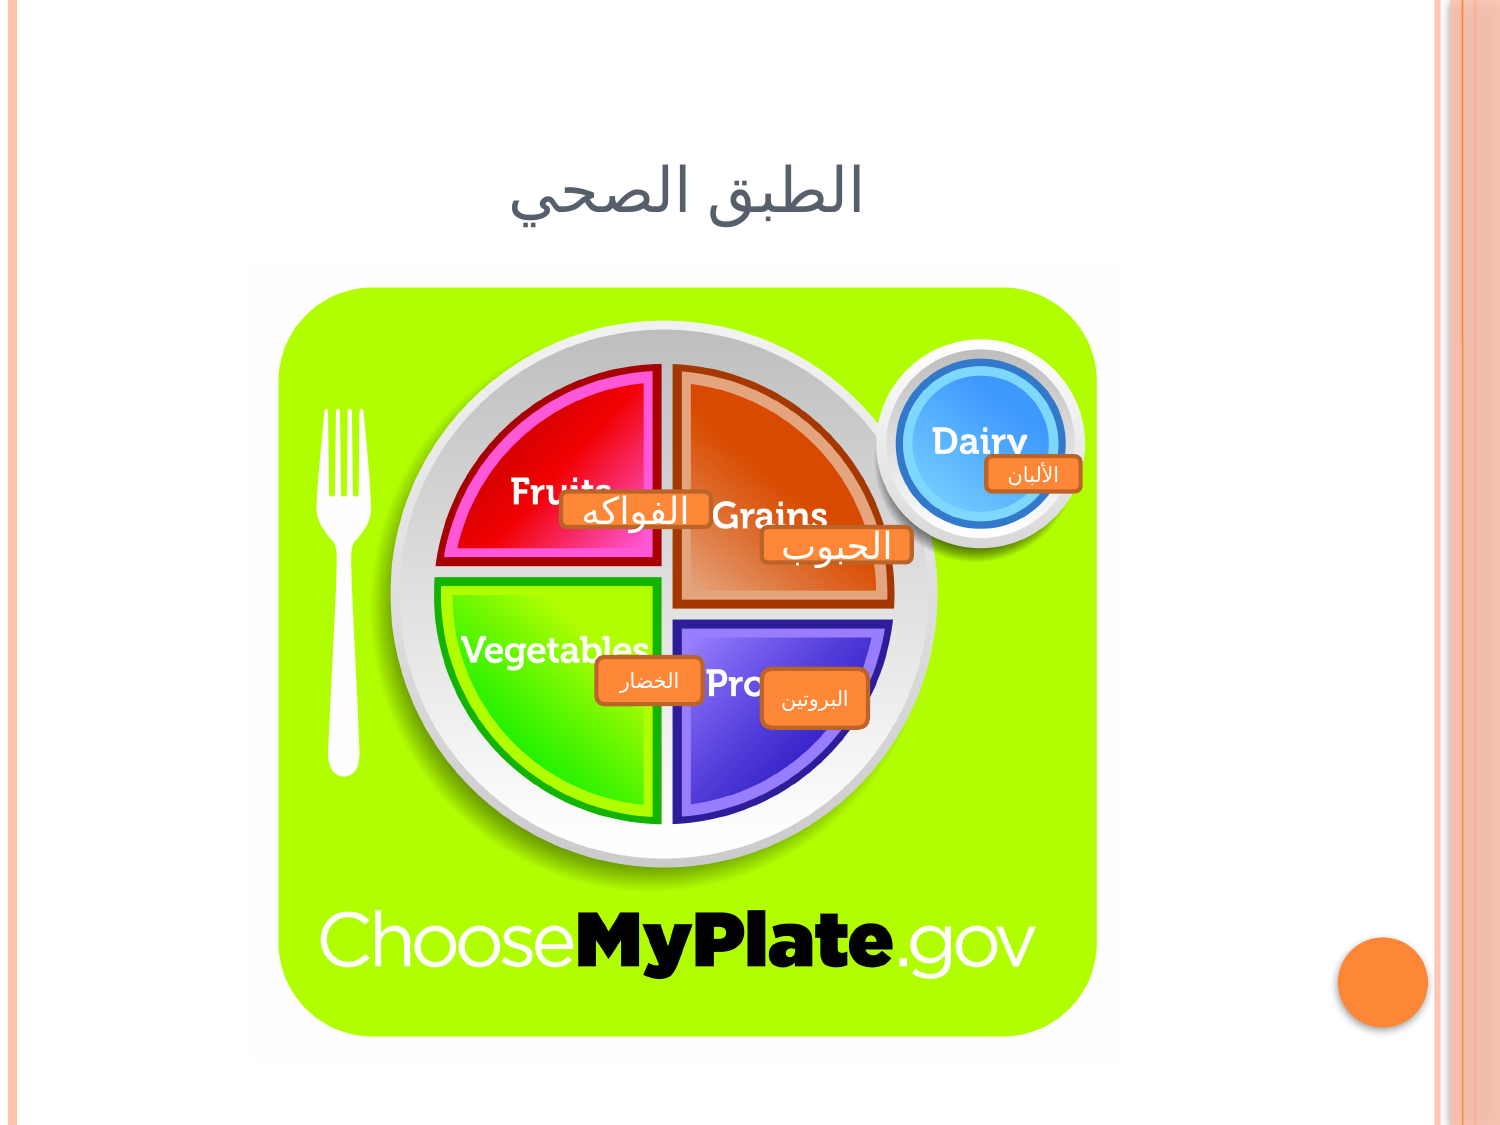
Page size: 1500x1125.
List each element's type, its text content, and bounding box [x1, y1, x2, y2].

title الطبق الصحي [75, 45, 1300, 233]
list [250, 261, 1125, 1063]
